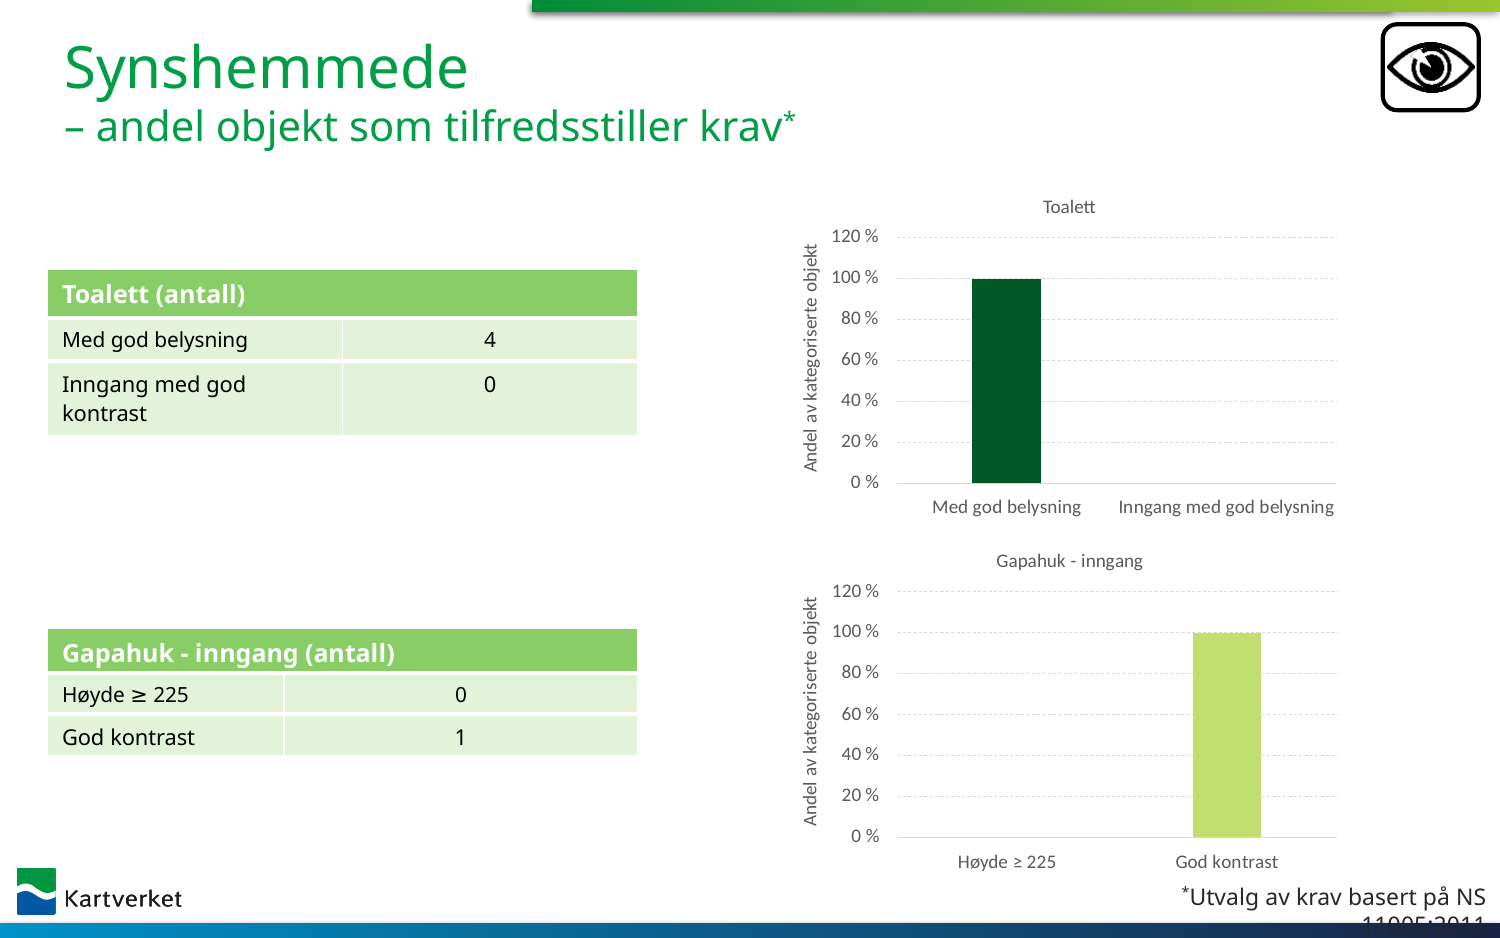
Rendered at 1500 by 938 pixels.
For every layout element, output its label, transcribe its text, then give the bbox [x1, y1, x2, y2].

table_cell 0 [343, 363, 637, 435]
text_box *Utvalg av krav basert på NS 11005:2011 [1068, 873, 1500, 938]
picture [791, 541, 1348, 880]
table_cell 0 [285, 675, 637, 712]
table_cell 1 [285, 716, 637, 755]
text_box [1382, 24, 1480, 111]
table_cell Med god belysning [48, 320, 342, 359]
table_cell God kontrast [48, 716, 283, 755]
text_box Synshemmede – andel objekt som tilfredsstiller krav* [49, 24, 1431, 158]
table_cell Høyde ≥ 225 [48, 675, 283, 712]
table_cell Inngang med god kontrast [48, 363, 342, 435]
table_header Gapahuk - inngang (antall) [48, 629, 637, 671]
table_cell 4 [343, 320, 637, 359]
picture [791, 187, 1347, 526]
table_header Toalett (antall) [48, 270, 637, 316]
